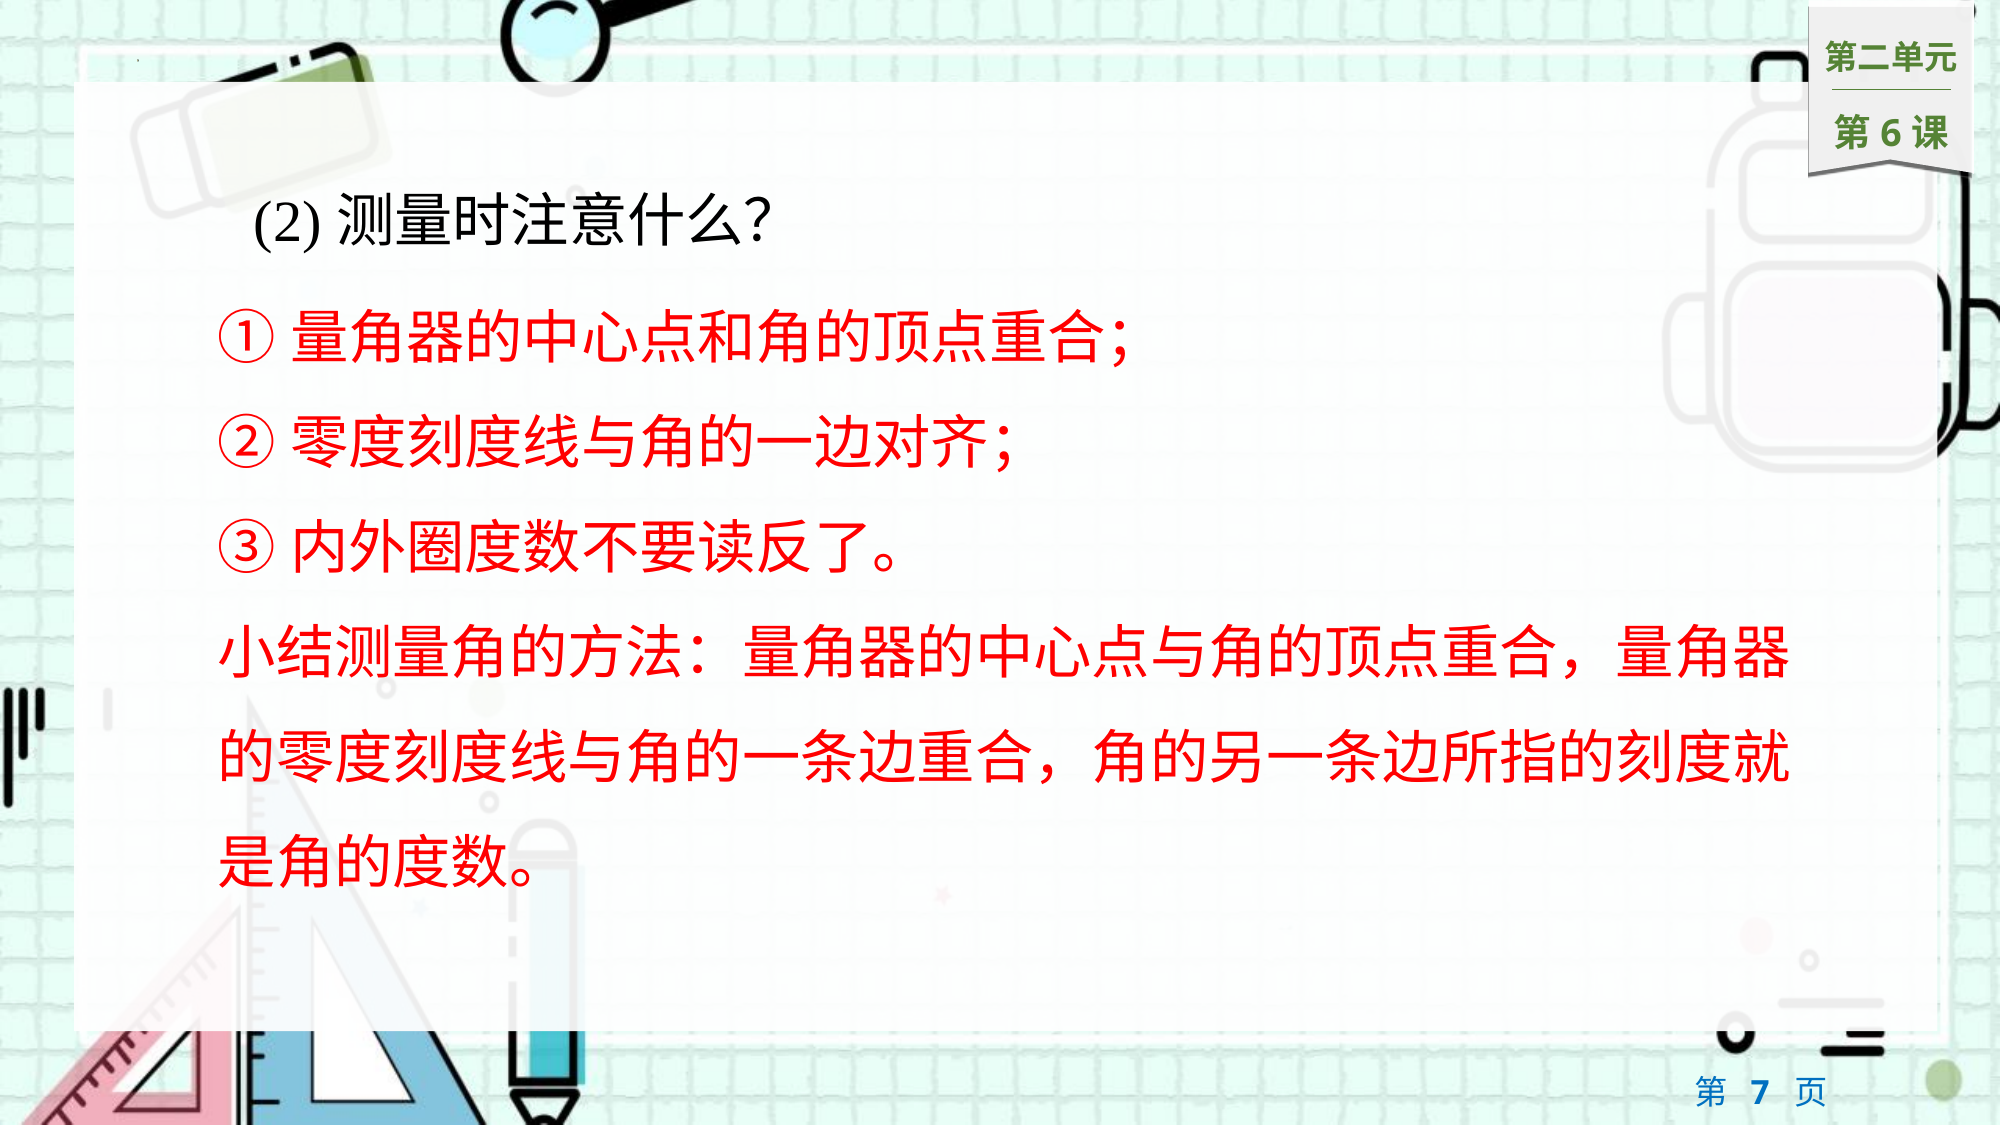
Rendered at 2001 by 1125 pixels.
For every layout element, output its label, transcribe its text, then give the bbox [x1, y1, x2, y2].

list (2)测量时注意什么？ [121, 140, 1844, 1043]
picture [1938, 168, 1971, 176]
list ①量角器的中心点和角的顶点重合； ②零度刻度线与角的一边对齐； ③内外圈度数不要读反了。 小结测量角的方法：量角器的中心点与角的顶点重合，量角器的零度刻度线与角的一条边重合，角的另一条边所指的刻度就是角的度数。 [203, 257, 1844, 364]
picture [0, 0, 2000, 1125]
